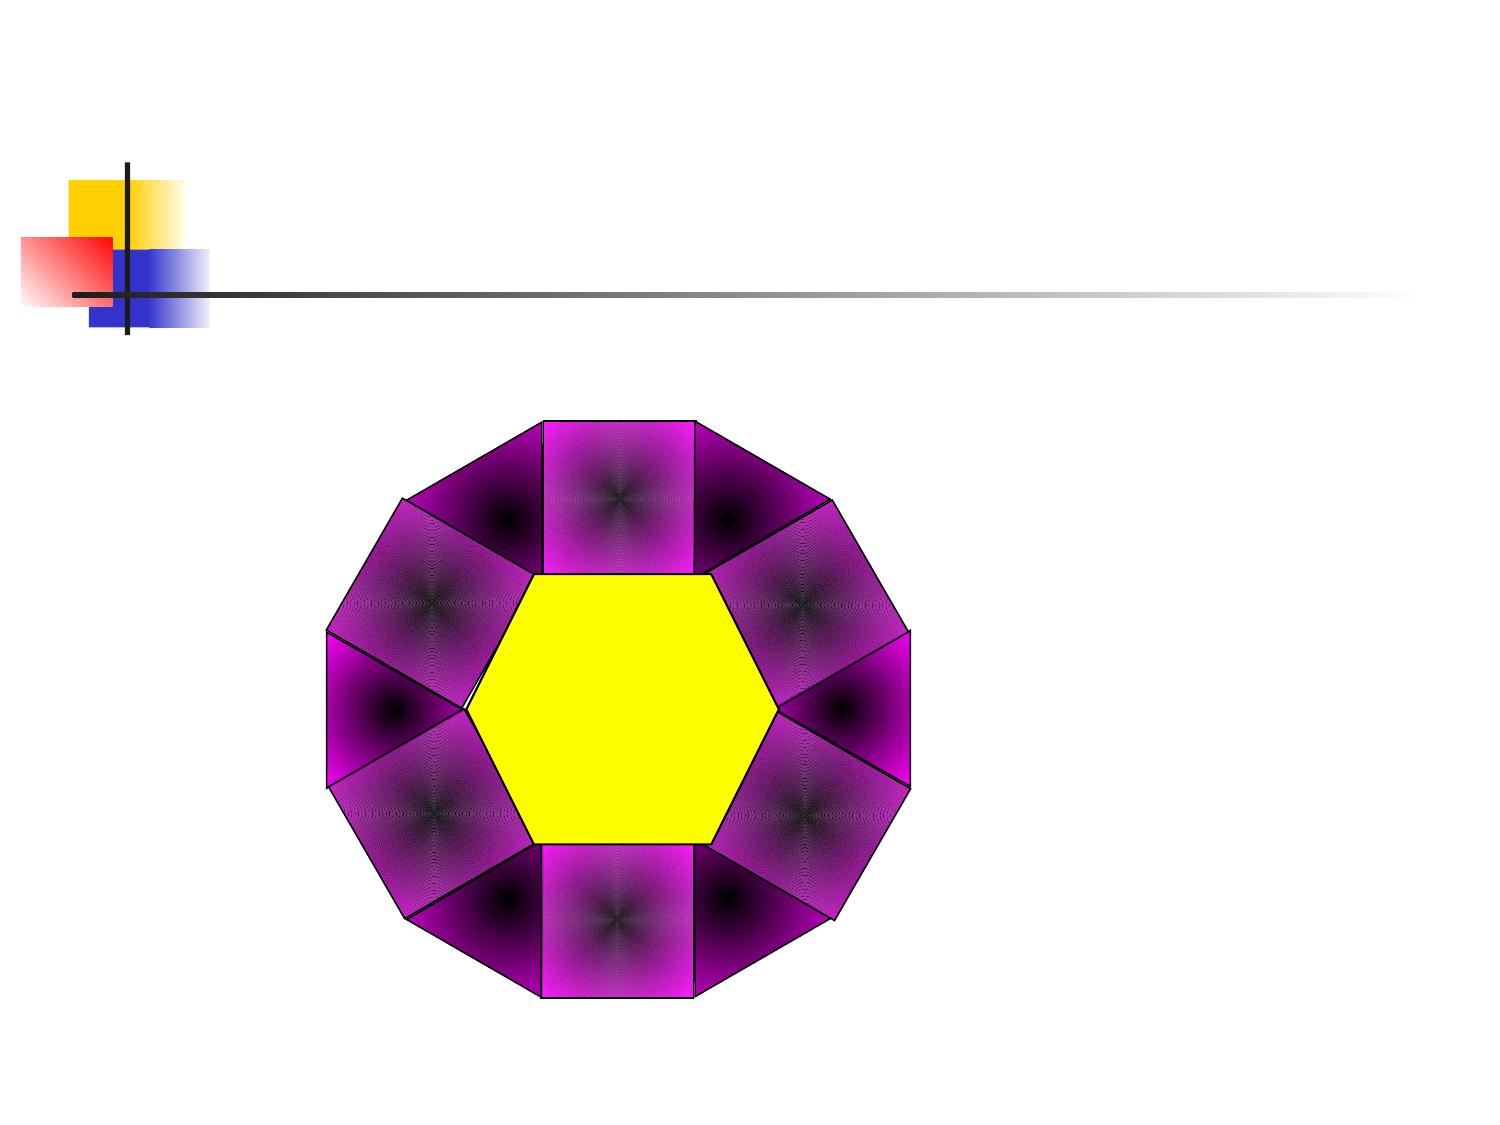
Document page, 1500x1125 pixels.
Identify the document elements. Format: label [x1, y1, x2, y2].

text_box [257, 380, 980, 1038]
